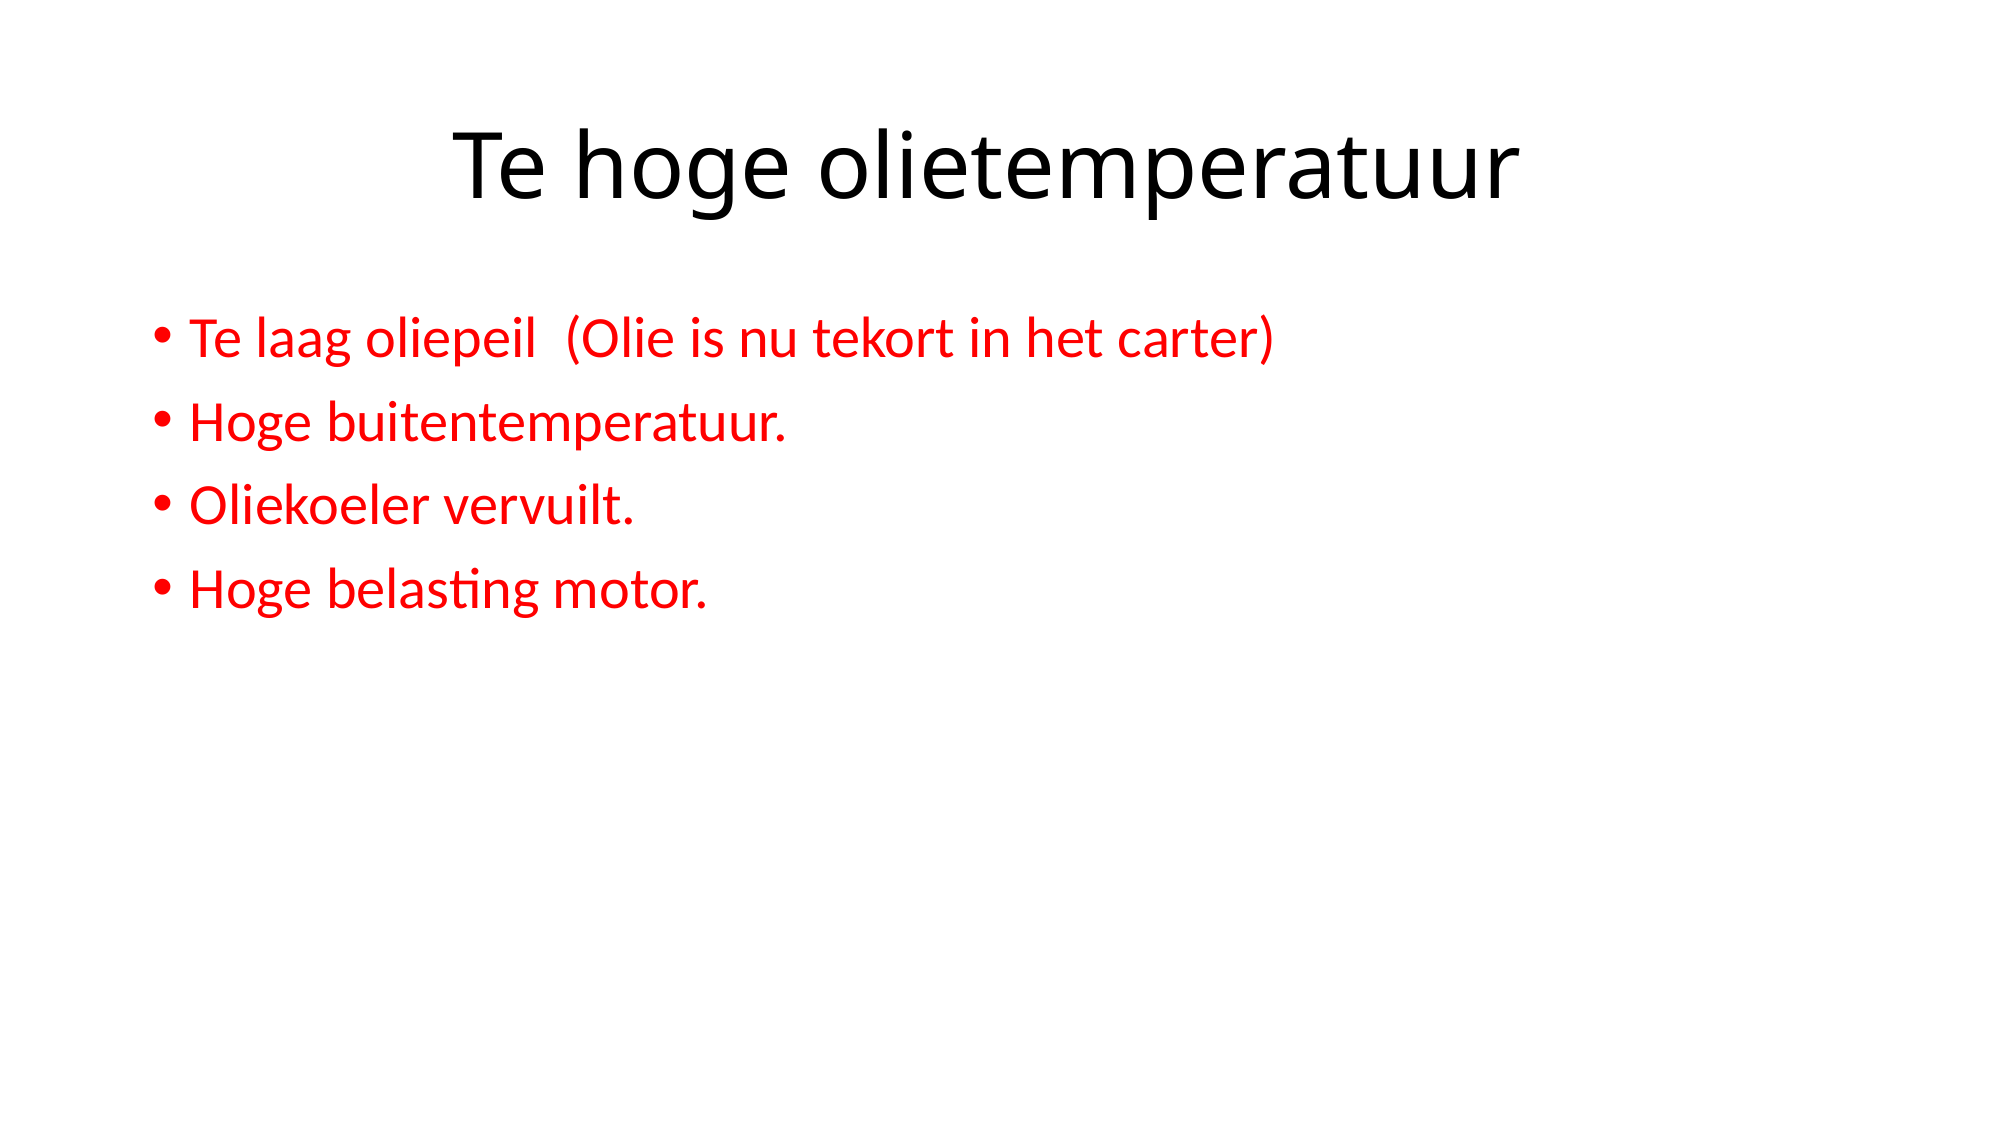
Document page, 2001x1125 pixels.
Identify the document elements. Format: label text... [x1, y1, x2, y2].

title Te hoge olietemperatuur [137, 59, 1863, 278]
list Te laag oliepeil (Olie is nu tekort in het carter) Hoge buitentemperatuur. Oliekoeler vervuilt. Hoge belasting motor. [137, 299, 1863, 1014]
